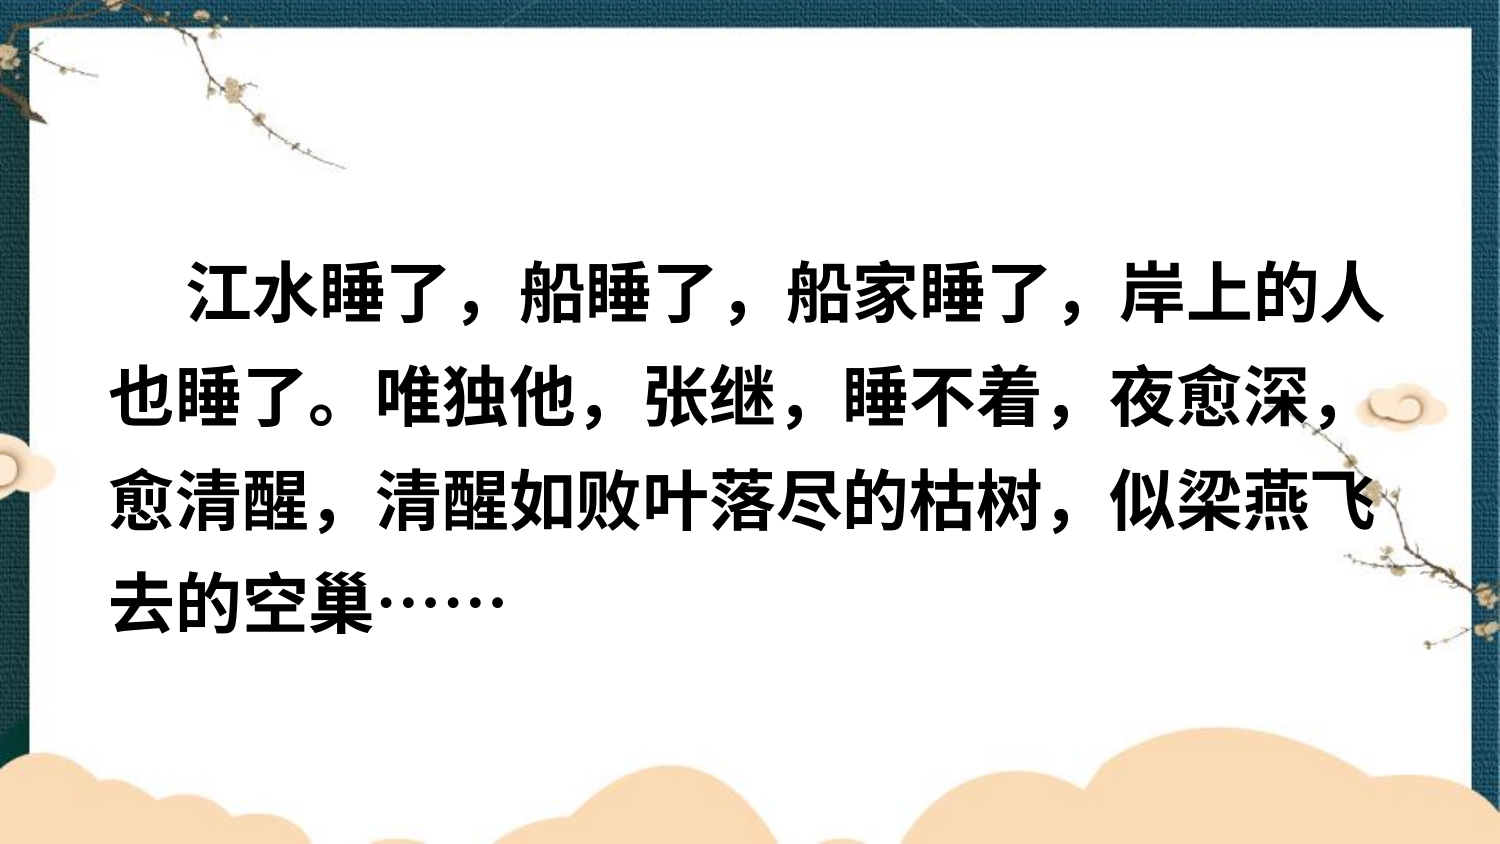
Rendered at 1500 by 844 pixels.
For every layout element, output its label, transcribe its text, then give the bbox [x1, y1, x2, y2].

text_box 江水睡了，船睡了，船家睡了，岸上的人也睡了。唯独他，张继，睡不着，夜愈深，愈清醒，清醒如败叶落尽的枯树，似梁燕飞去的空巢…… [94, 219, 1419, 650]
picture [0, 0, 1500, 844]
